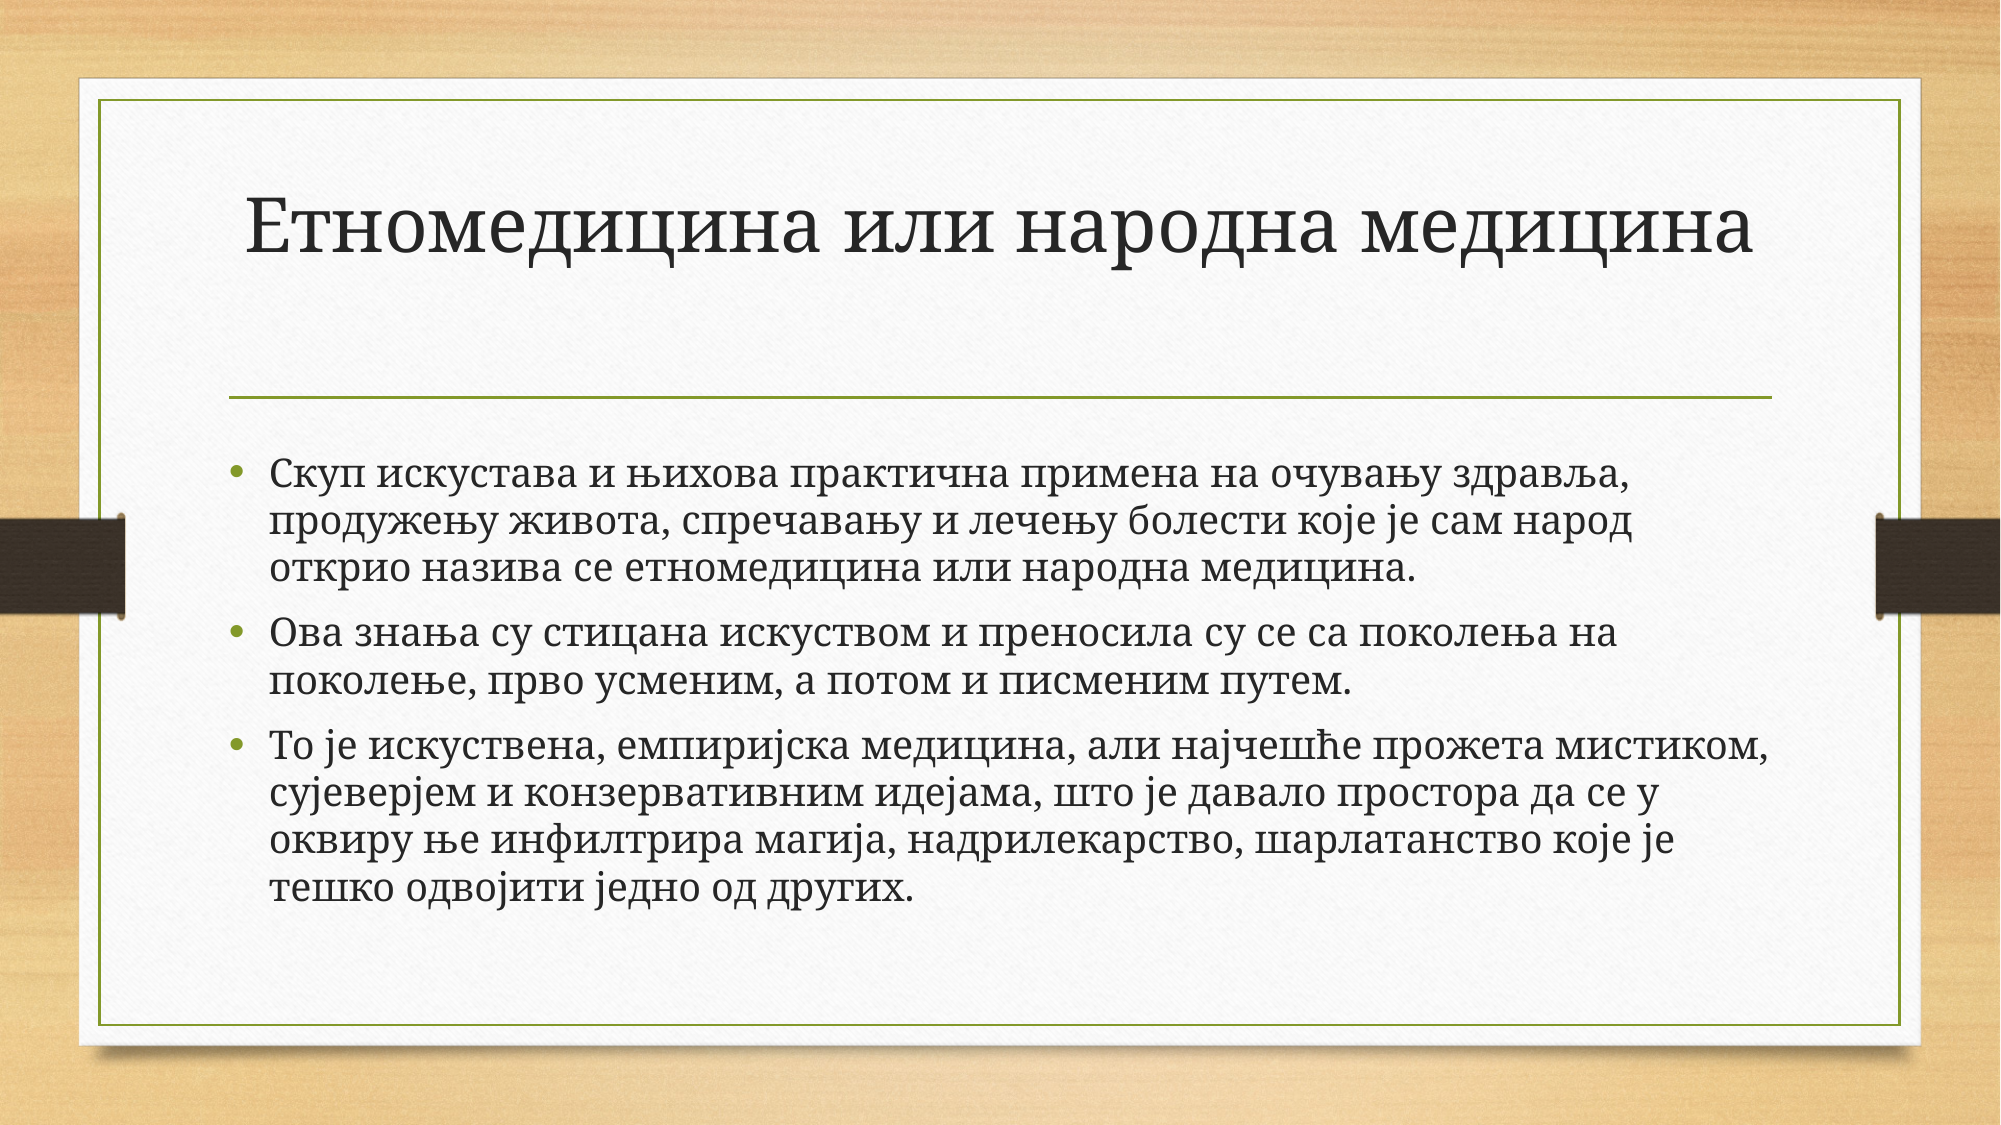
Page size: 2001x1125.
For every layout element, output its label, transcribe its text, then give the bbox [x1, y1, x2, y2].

picture [0, 0, 2001, 1125]
title Етномедицина или народна медицина [212, 161, 1788, 375]
list Скуп искустава и њихова практична примена на очувању здравља, продужењу живота, спречавању и лечењу болести које је сам народ открио назива се етномедицина или народна медицина. Ова знања су стицана искуством и преносила су се са поколења на поколење, прво усменим, а потом и писменим путем. То је искуствена, емпиријска медицина, али најчешће прожета мистиком, сујеверјем и конзервативним идејама, што је давало простора да се у оквиру ње инфилтрира магија, надрилекарство, шарлатанство које је тешко одвојити једно од других. [213, 375, 1789, 920]
